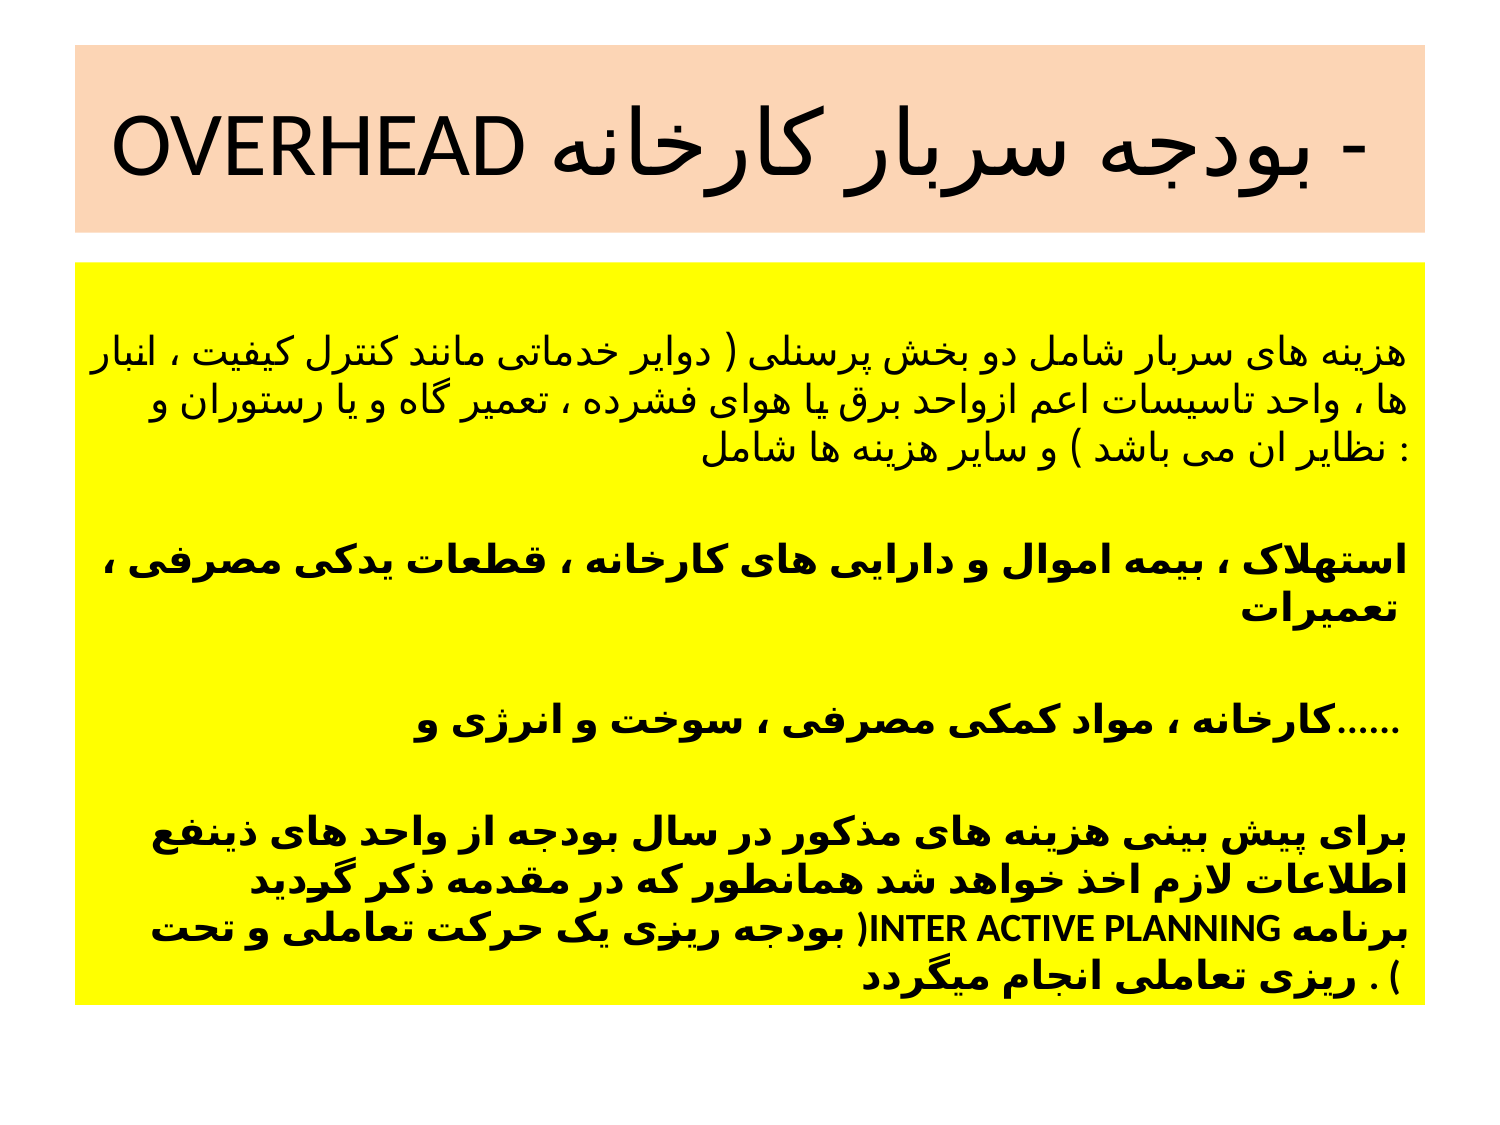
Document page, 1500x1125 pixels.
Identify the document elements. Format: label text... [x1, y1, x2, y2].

list هزینه های سربار شامل دو بخش پرسنلی ( دوایر خدماتی مانند کنترل کیفیت ، انبار ها ، واحد تاسیسات اعم ازواحد برق یا هوای فشرده ، تعمیر گاه و یا رستوران و نظایر ان می باشد ) و سایر هزینه ها شامل : استهلاک ، بیمه اموال و دارایی های کارخانه ، قطعات یدکی مصرفی ، تعمیرات کارخانه ، مواد کمکی مصرفی ، سوخت و انرژی و...... برای پیش بینی هزینه های مذکور در سال بودجه از واحد های ذینفع اطلاعات لازم اخذ خواهد شد همانطور که در مقدمه ذکر گردید بودجه ریزی یک حرکت تعاملی و تحت )INTER ACTIVE PLANNING برنامه ریزی تعاملی انجام میگردد . ( [75, 262, 1425, 1005]
title OVERHEAD بودجه سربار کارخانه - [75, 45, 1425, 233]
